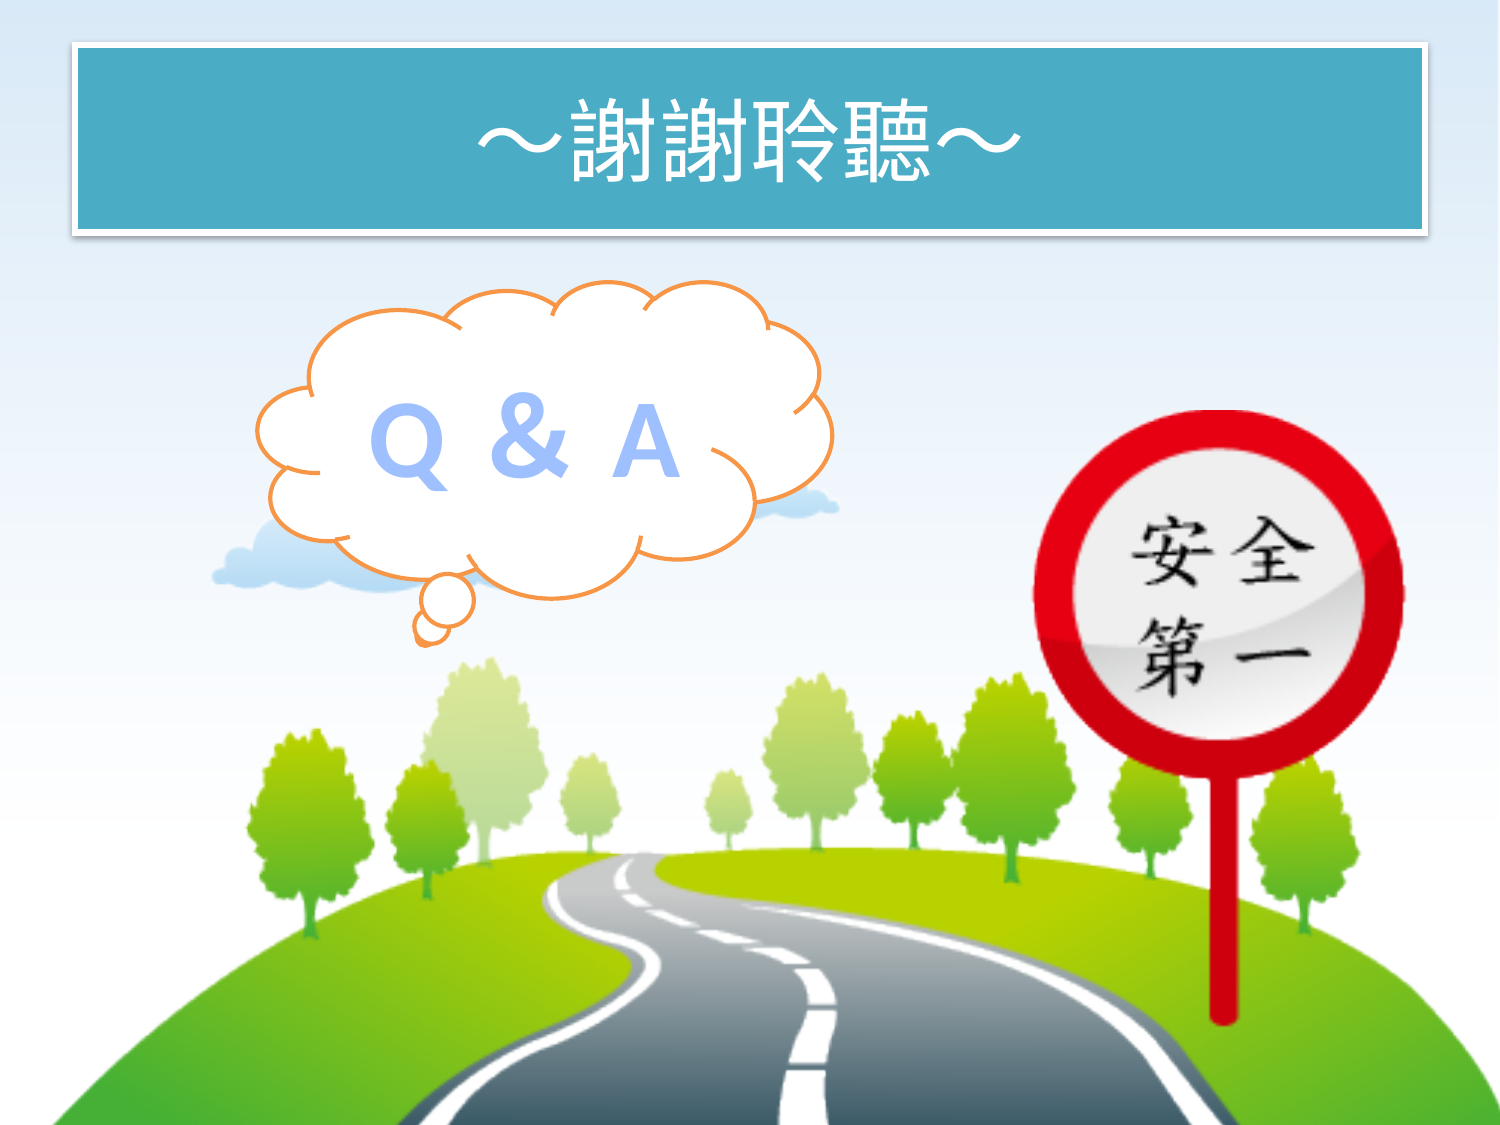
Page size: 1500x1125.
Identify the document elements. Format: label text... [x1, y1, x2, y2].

title ～謝謝聆聽～ [72, 42, 1428, 236]
picture [0, 0, 1500, 1125]
text_box Q＆A [262, 280, 828, 409]
